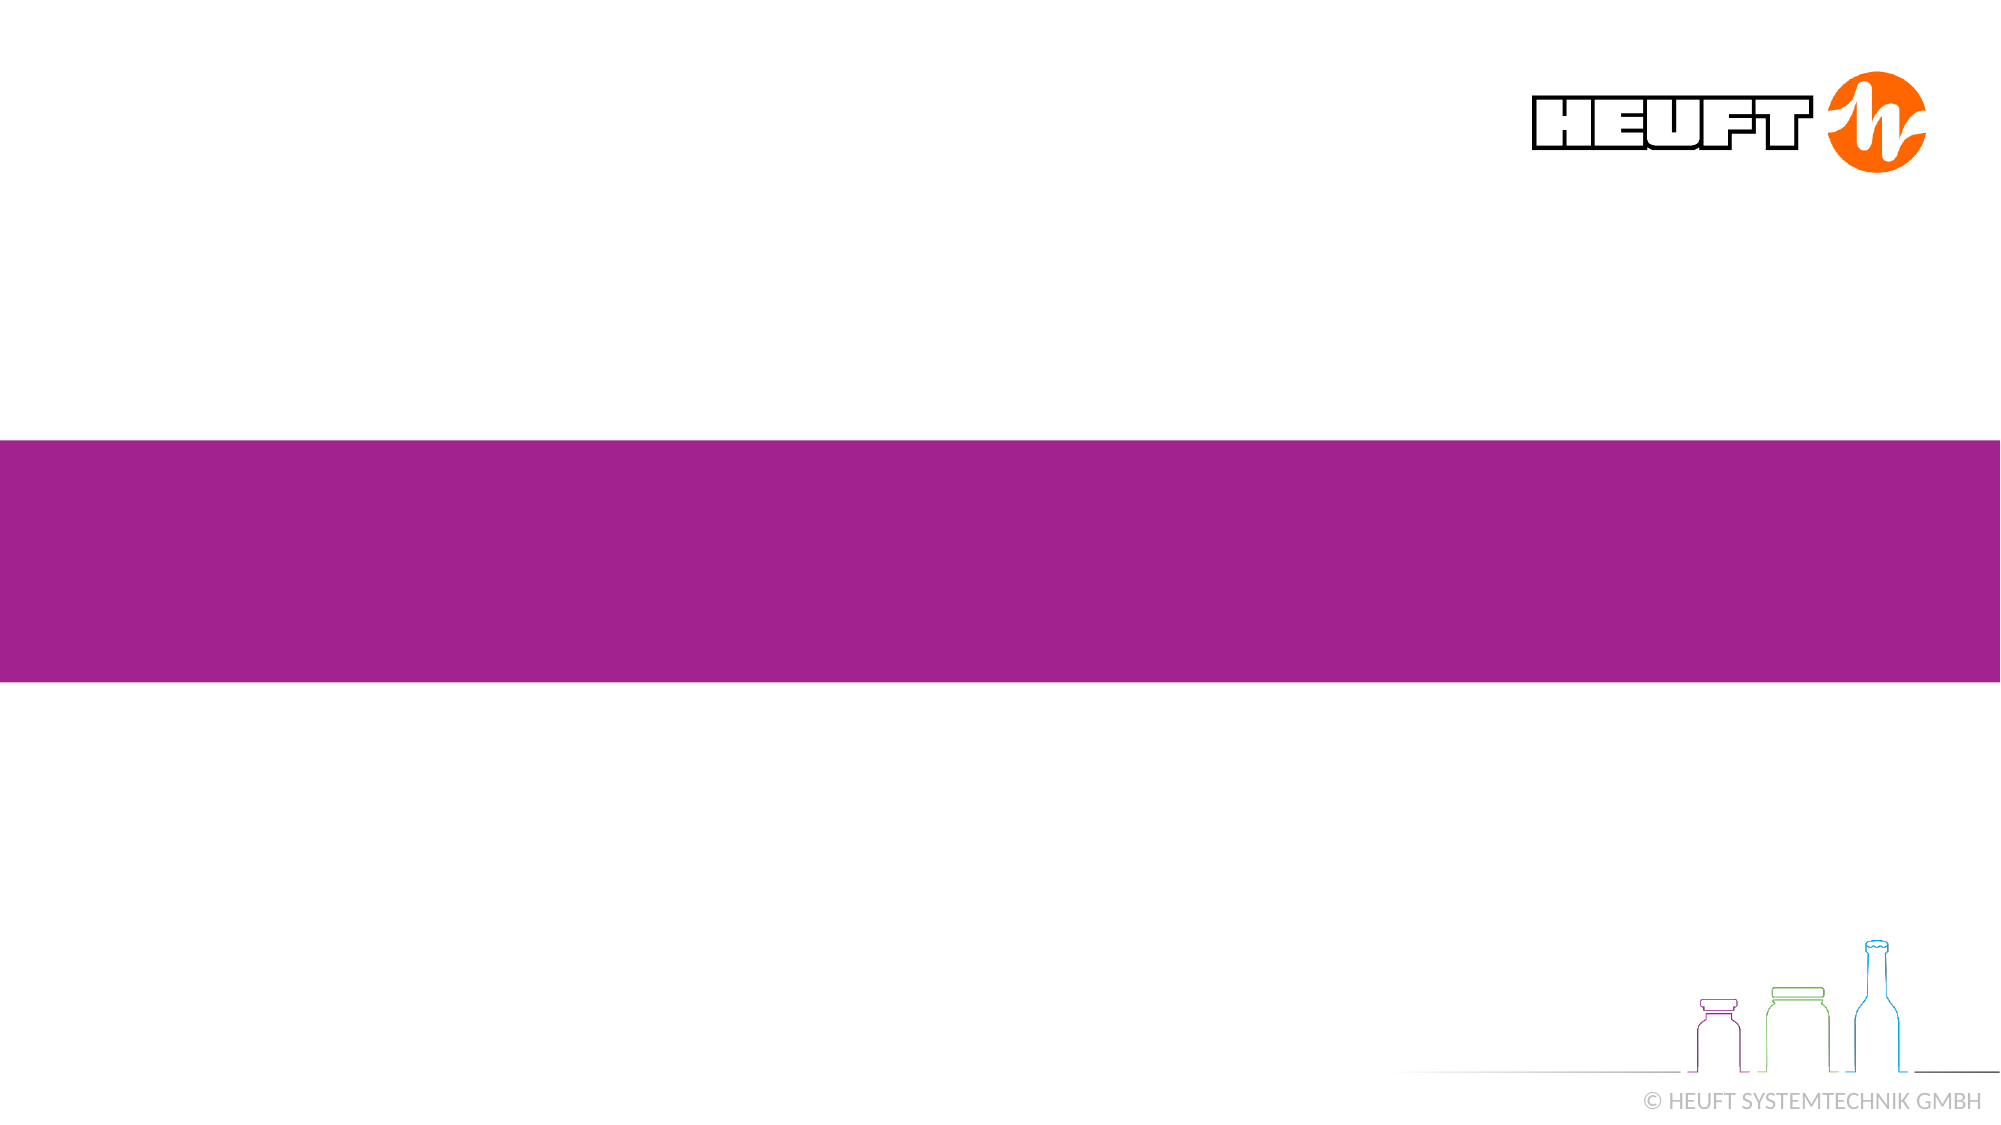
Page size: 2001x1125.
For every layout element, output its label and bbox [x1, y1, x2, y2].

picture [1532, 71, 1927, 173]
picture [1047, 924, 2000, 1091]
